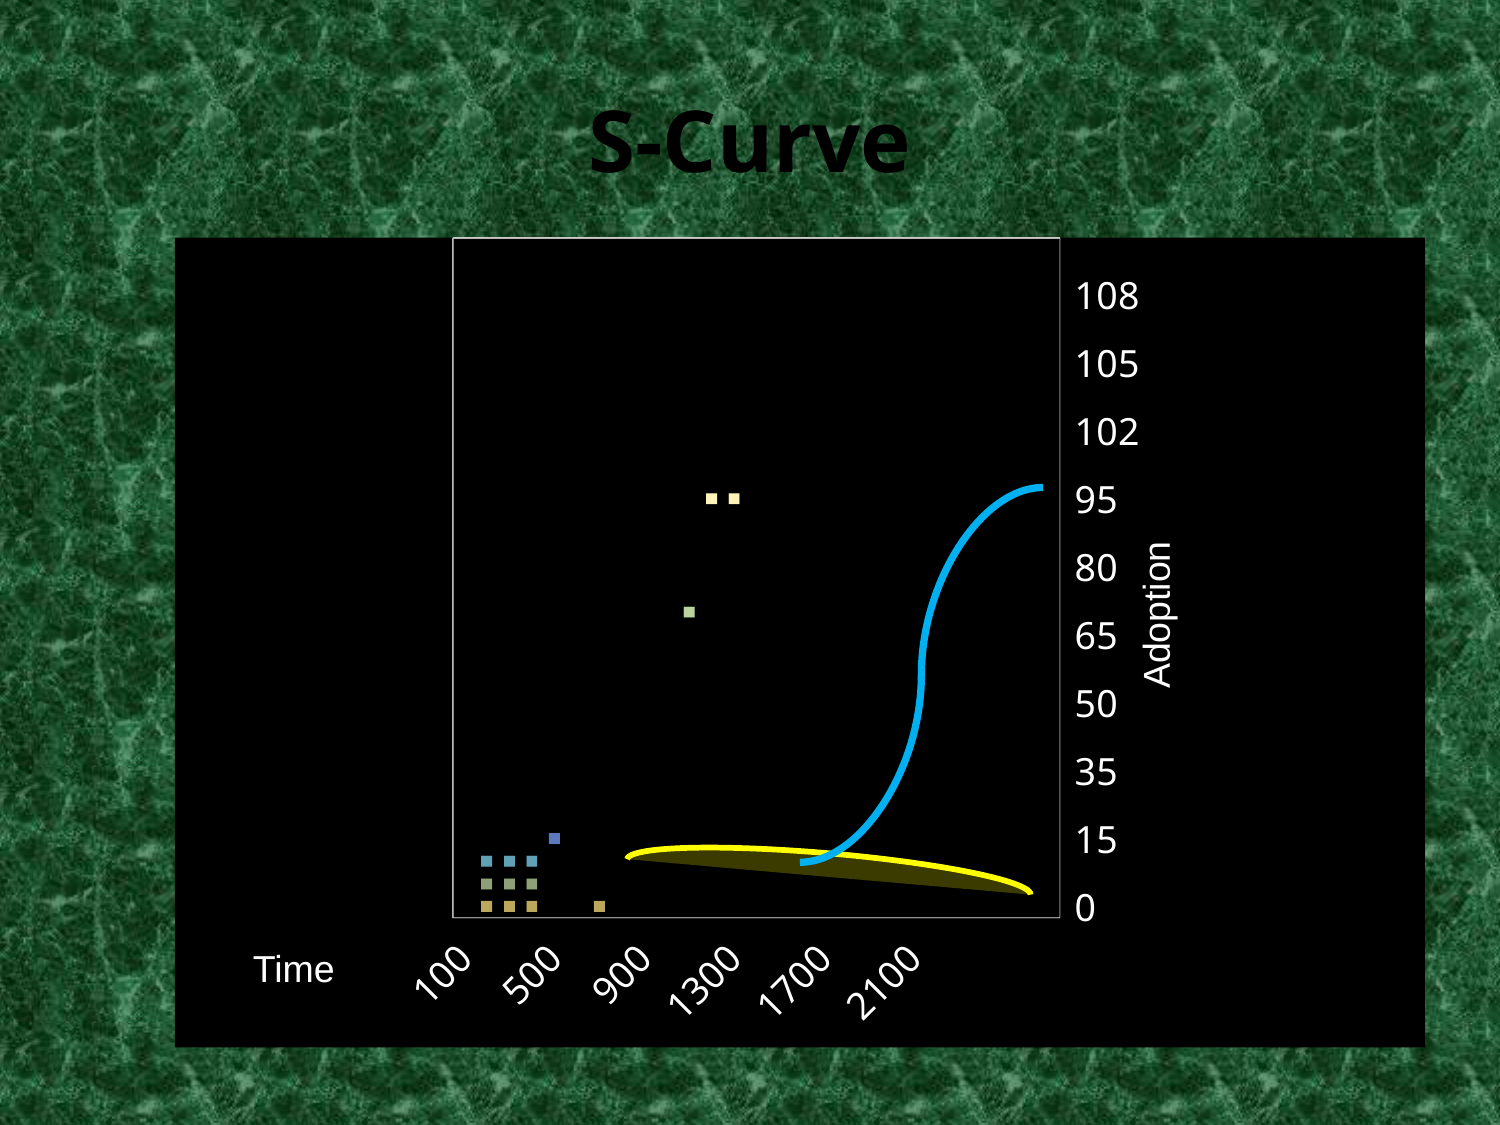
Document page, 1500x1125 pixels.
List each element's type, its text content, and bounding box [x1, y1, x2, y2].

picture [0, 0, 1500, 1125]
chart [174, 237, 1426, 1048]
title S-Curve [75, 45, 1425, 233]
